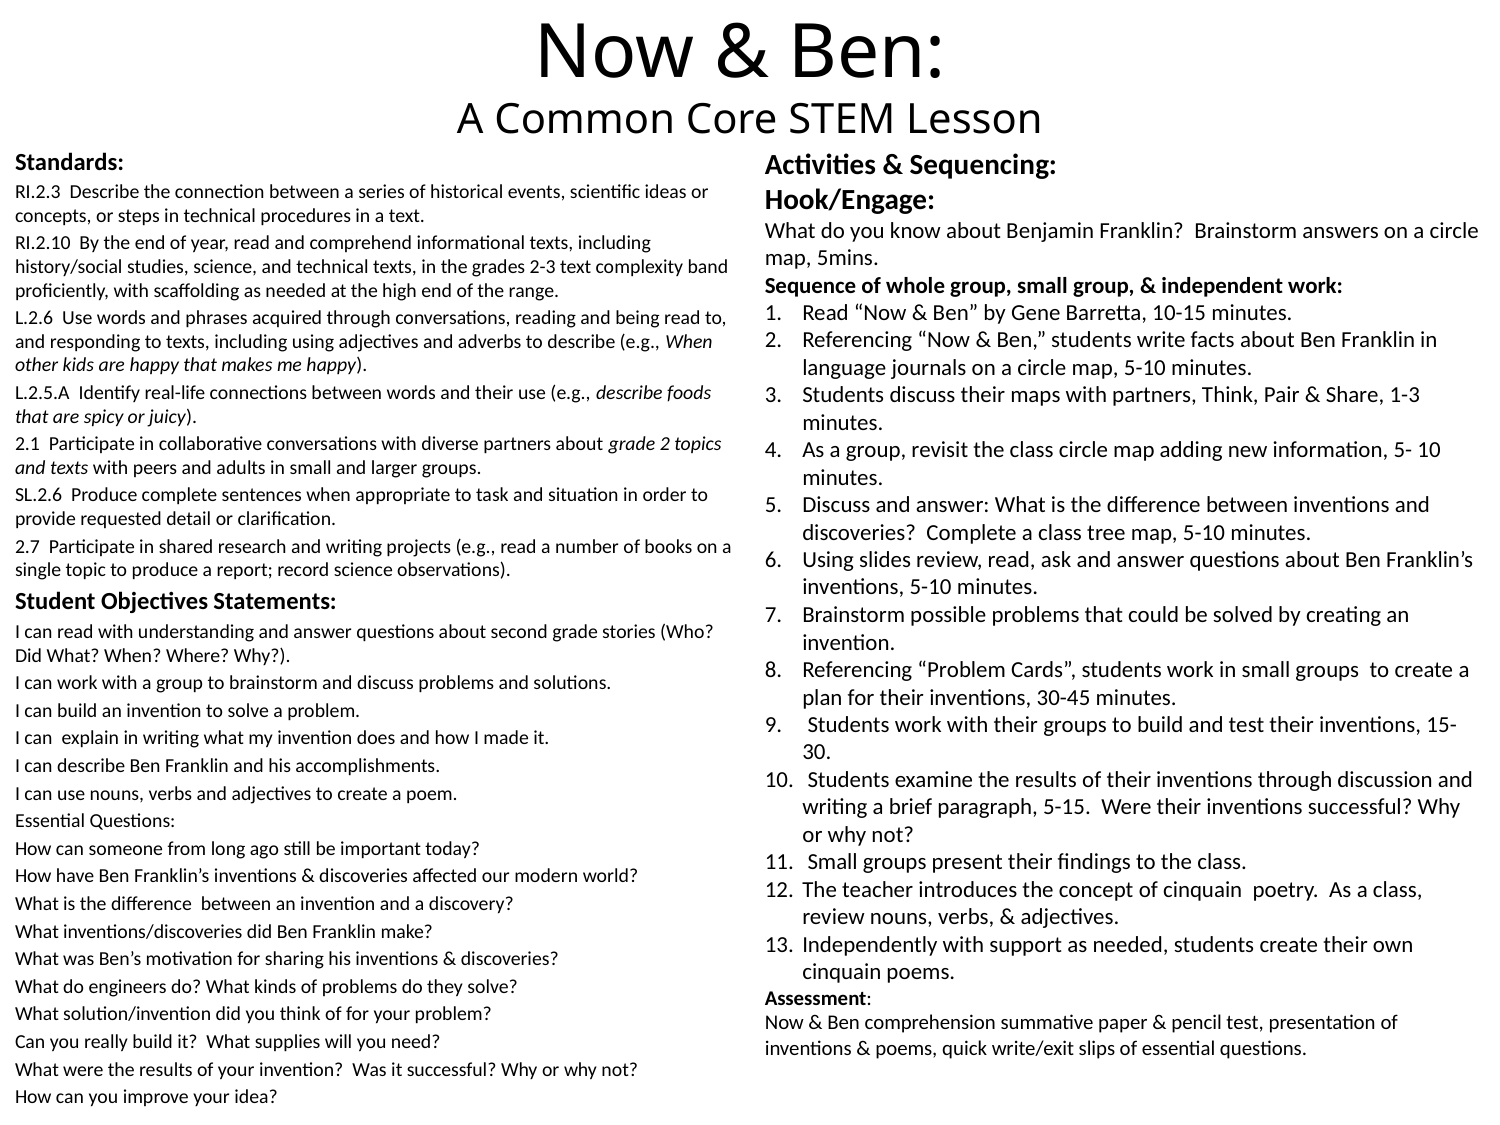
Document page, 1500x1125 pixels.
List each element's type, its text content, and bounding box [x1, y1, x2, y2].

text_box Activities & Sequencing: Hook/Engage: What do you know about Benjamin Franklin? Brainstorm answers on a circle map, 5mins. Sequence of whole group, small group, & independent work: Read “Now & Ben” by Gene Barretta, 10-15 minutes. Referencing “Now & Ben,” students write facts about Ben Franklin in language journals on a circle map, 5-10 minutes. Students discuss their maps with partners, Think, Pair & Share, 1-3 minutes. As a group, revisit the class circle map adding new information, 5- 10 minutes. Discuss and answer: What is the difference between inventions and discoveries? Complete a class tree map, 5-10 minutes. Using slides review, read, ask and answer questions about Ben Franklin’s inventions, 5-10 minutes. Brainstorm possible problems that could be solved by creating an invention. Referencing “Problem Cards”, students work in small groups to create a plan for their inventions, 30-45 minutes. Students work with their groups to build and test their inventions, 15-30. Students examine the results of their inventions through discussion and writing a brief paragraph, 5-15. Were their inventions successful? Why or why not? Small groups present their findings to the class. The teacher introduces the concept of cinquain poetry. As a class, review nouns, verbs, & adjectives. Independently with support as needed, students create their own cinquain poems. Assessment: Now & Ben comprehension summative paper & pencil test, presentation of inventions & poems, quick write/exit slips of essential questions. [749, 137, 1500, 1125]
title Now & Ben: A Common Core STEM Lesson [112, 0, 1388, 137]
subtitle Standards: RI.2.3 Describe the connection between a series of historical events, scientific ideas or concepts, or steps in technical procedures in a text. RI.2.10 By the end of year, read and comprehend informational texts, including history/social studies, science, and technical texts, in the grades 2-3 text complexity band proficiently, with scaffolding as needed at the high end of the range. L.2.6 Use words and phrases acquired through conversations, reading and being read to, and responding to texts, including using adjectives and adverbs to describe (e.g., When other kids are happy that makes me happy). L.2.5.A Identify real-life connections between words and their use (e.g., describe foods that are spicy or juicy). 2.1 Participate in collaborative conversations with diverse partners about grade 2 topics and texts with peers and adults in small and larger groups. SL.2.6 Produce complete sentences when appropriate to task and situation in order to provide requested detail or clarification. 2.7 Participate in shared research and writing projects (e.g., read a number of books on a single topic to produce a report; record science observations). Student Objectives Statements: I can read with understanding and answer questions about second grade stories (Who? Did What? When? Where? Why?). I can work with a group to brainstorm and discuss problems and solutions. I can build an invention to solve a problem. I can explain in writing what my invention does and how I made it. I can describe Ben Franklin and his accomplishments. I can use nouns, verbs and adjectives to create a poem. Essential Questions: How can someone from long ago still be important today? How have Ben Franklin’s inventions & discoveries affected our modern world? What is the difference between an invention and a discovery? What inventions/discoveries did Ben Franklin make? What was Ben’s motivation for sharing his inventions & discoveries? What do engineers do? What kinds of problems do they solve? What solution/invention did you think of for your problem? Can you really build it? What supplies will you need? What were the results of your invention? Was it successful? Why or why not? How can you improve your idea? [0, 137, 749, 1125]
